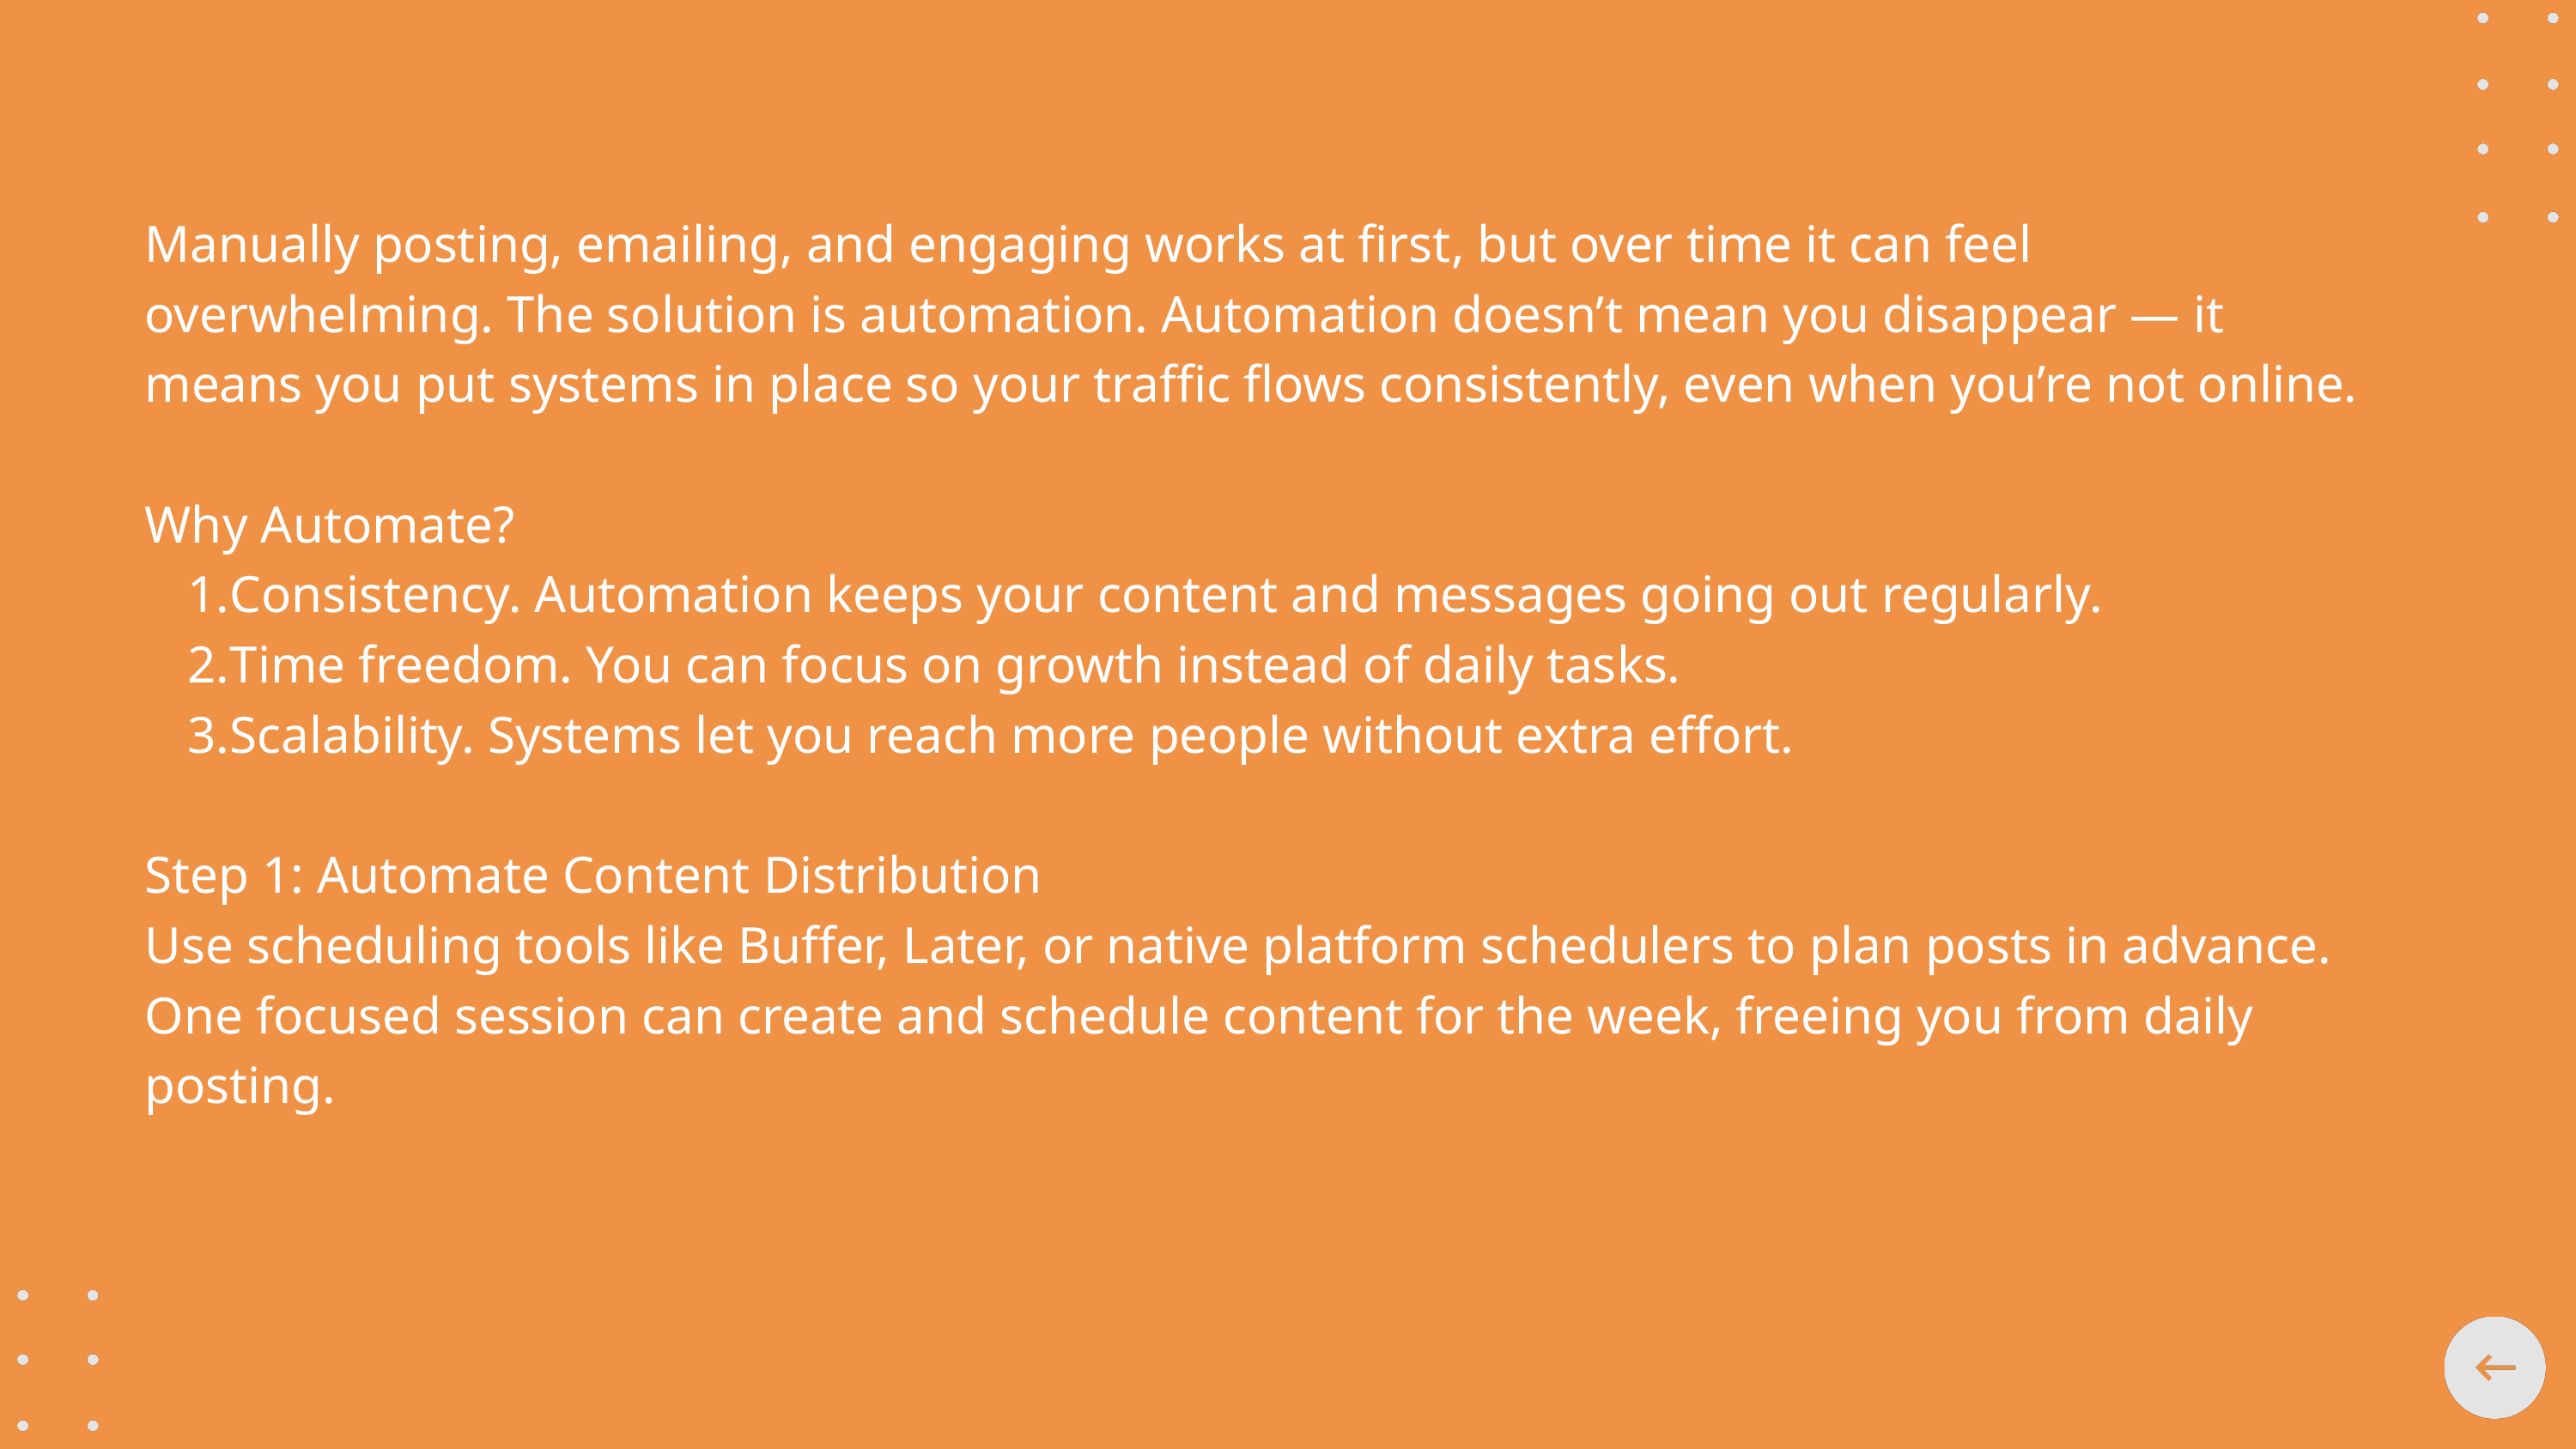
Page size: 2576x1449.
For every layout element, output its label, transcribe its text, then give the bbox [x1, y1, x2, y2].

text_box [0, 1285, 103, 1449]
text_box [2444, 1316, 2547, 1419]
text_box Manually posting, emailing, and engaging works at first, but over time it can feel overwhelming. The solution is automation. Automation doesn’t mean you disappear — it means you put systems in place so your traffic flows consistently, even when you’re not online. Why Automate? Consistency. Automation keeps your content and messages going out regularly. Time freedom. You can focus on growth instead of daily tasks. Scalability. Systems let you reach more people without extra effort. Step 1: Automate Content Distribution Use scheduling tools like Buffer, Later, or native platform schedulers to plan posts in advance. One focused session can create and schedule content for the week, freeing you from daily posting. [144, 202, 2391, 1184]
text_box [2470, 0, 2576, 227]
